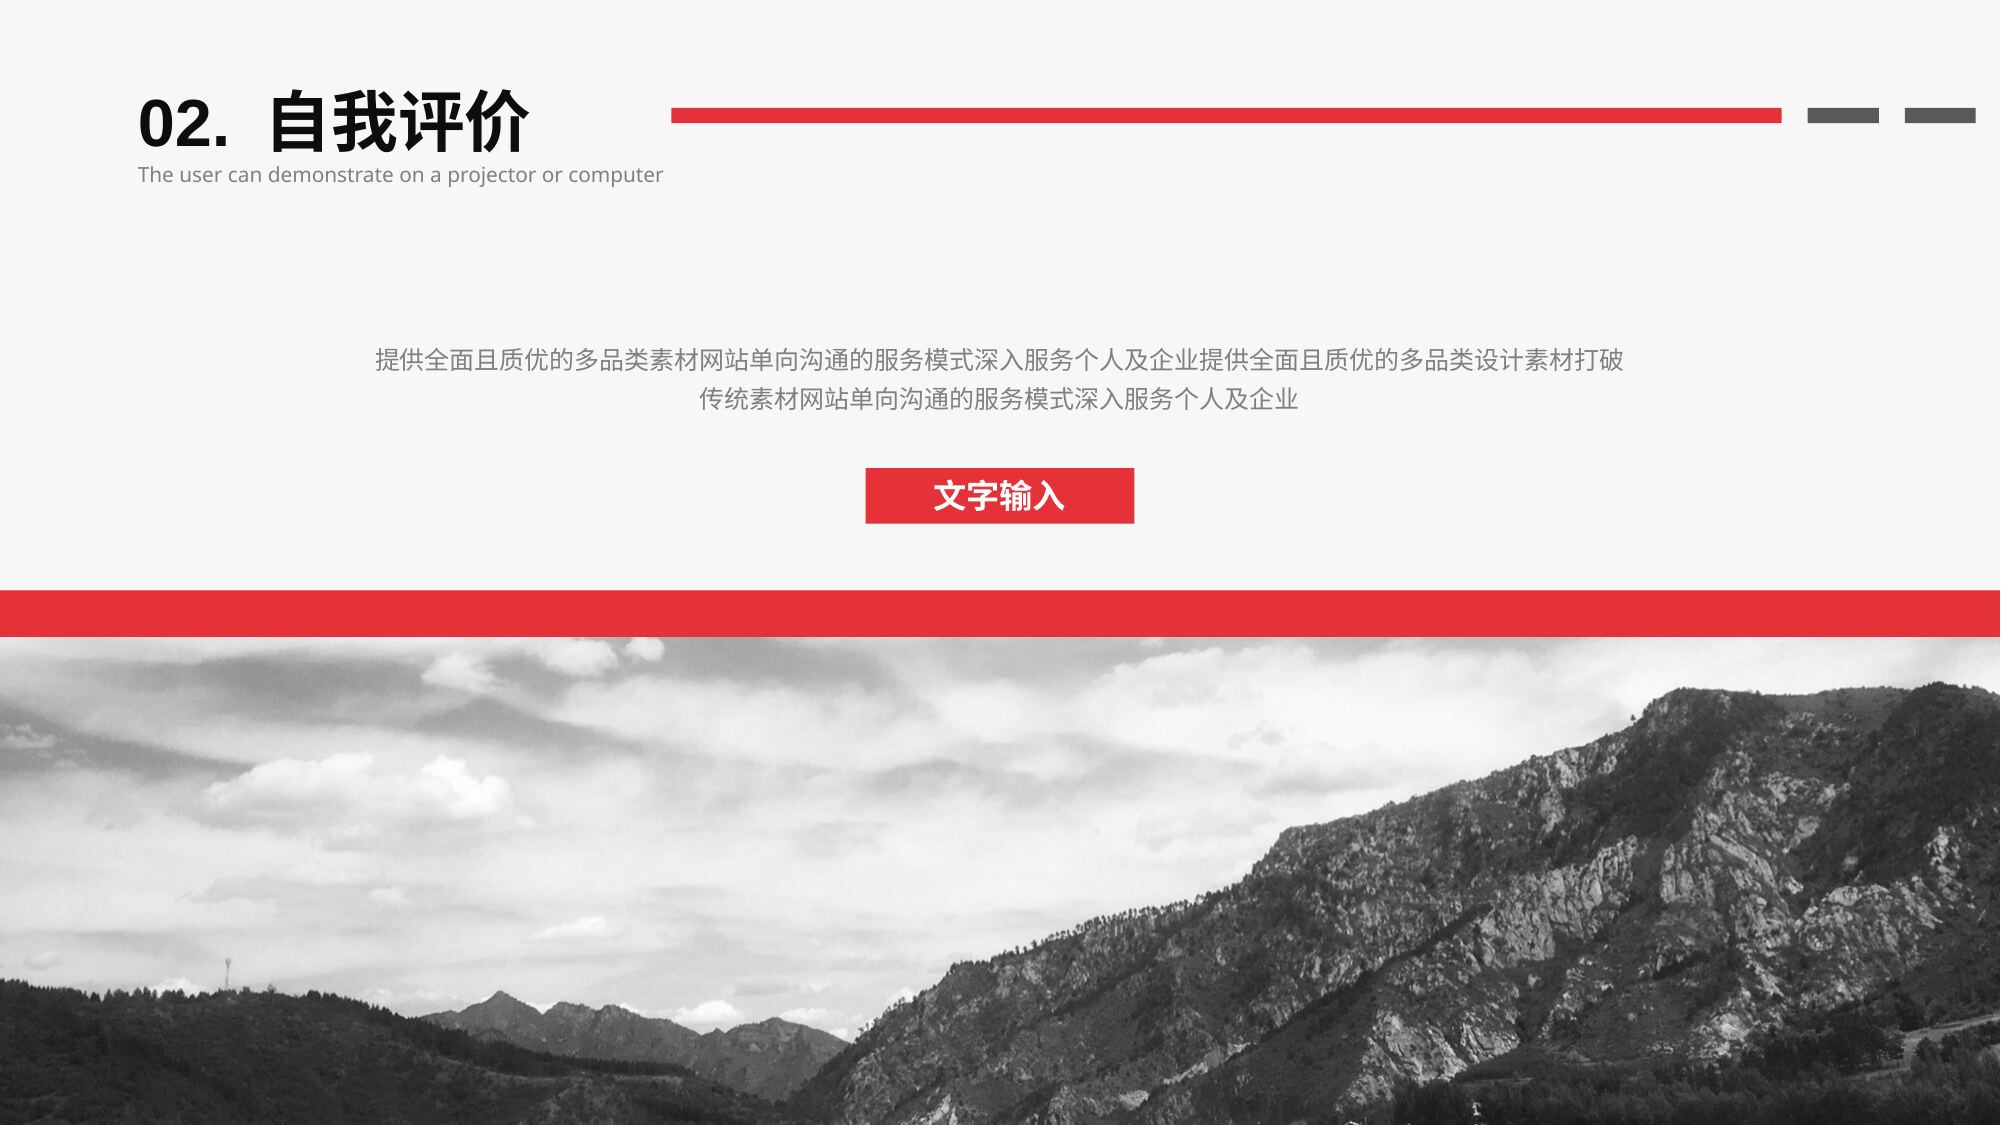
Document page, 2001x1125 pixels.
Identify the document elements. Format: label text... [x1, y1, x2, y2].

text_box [848, 468, 1152, 524]
text_box [1807, 107, 1880, 124]
text_box [0, 589, 2000, 637]
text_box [123, 72, 932, 195]
text_box 提供全面且质优的多品类素材网站单向沟通的服务模式深入服务个人及企业提供全面且质优的多品类设计素材打破传统素材网站单向沟通的服务模式深入服务个人及企业 [359, 328, 1641, 422]
text_box [932, 107, 1783, 124]
picture [0, 637, 2000, 1125]
text_box [1904, 107, 1977, 124]
